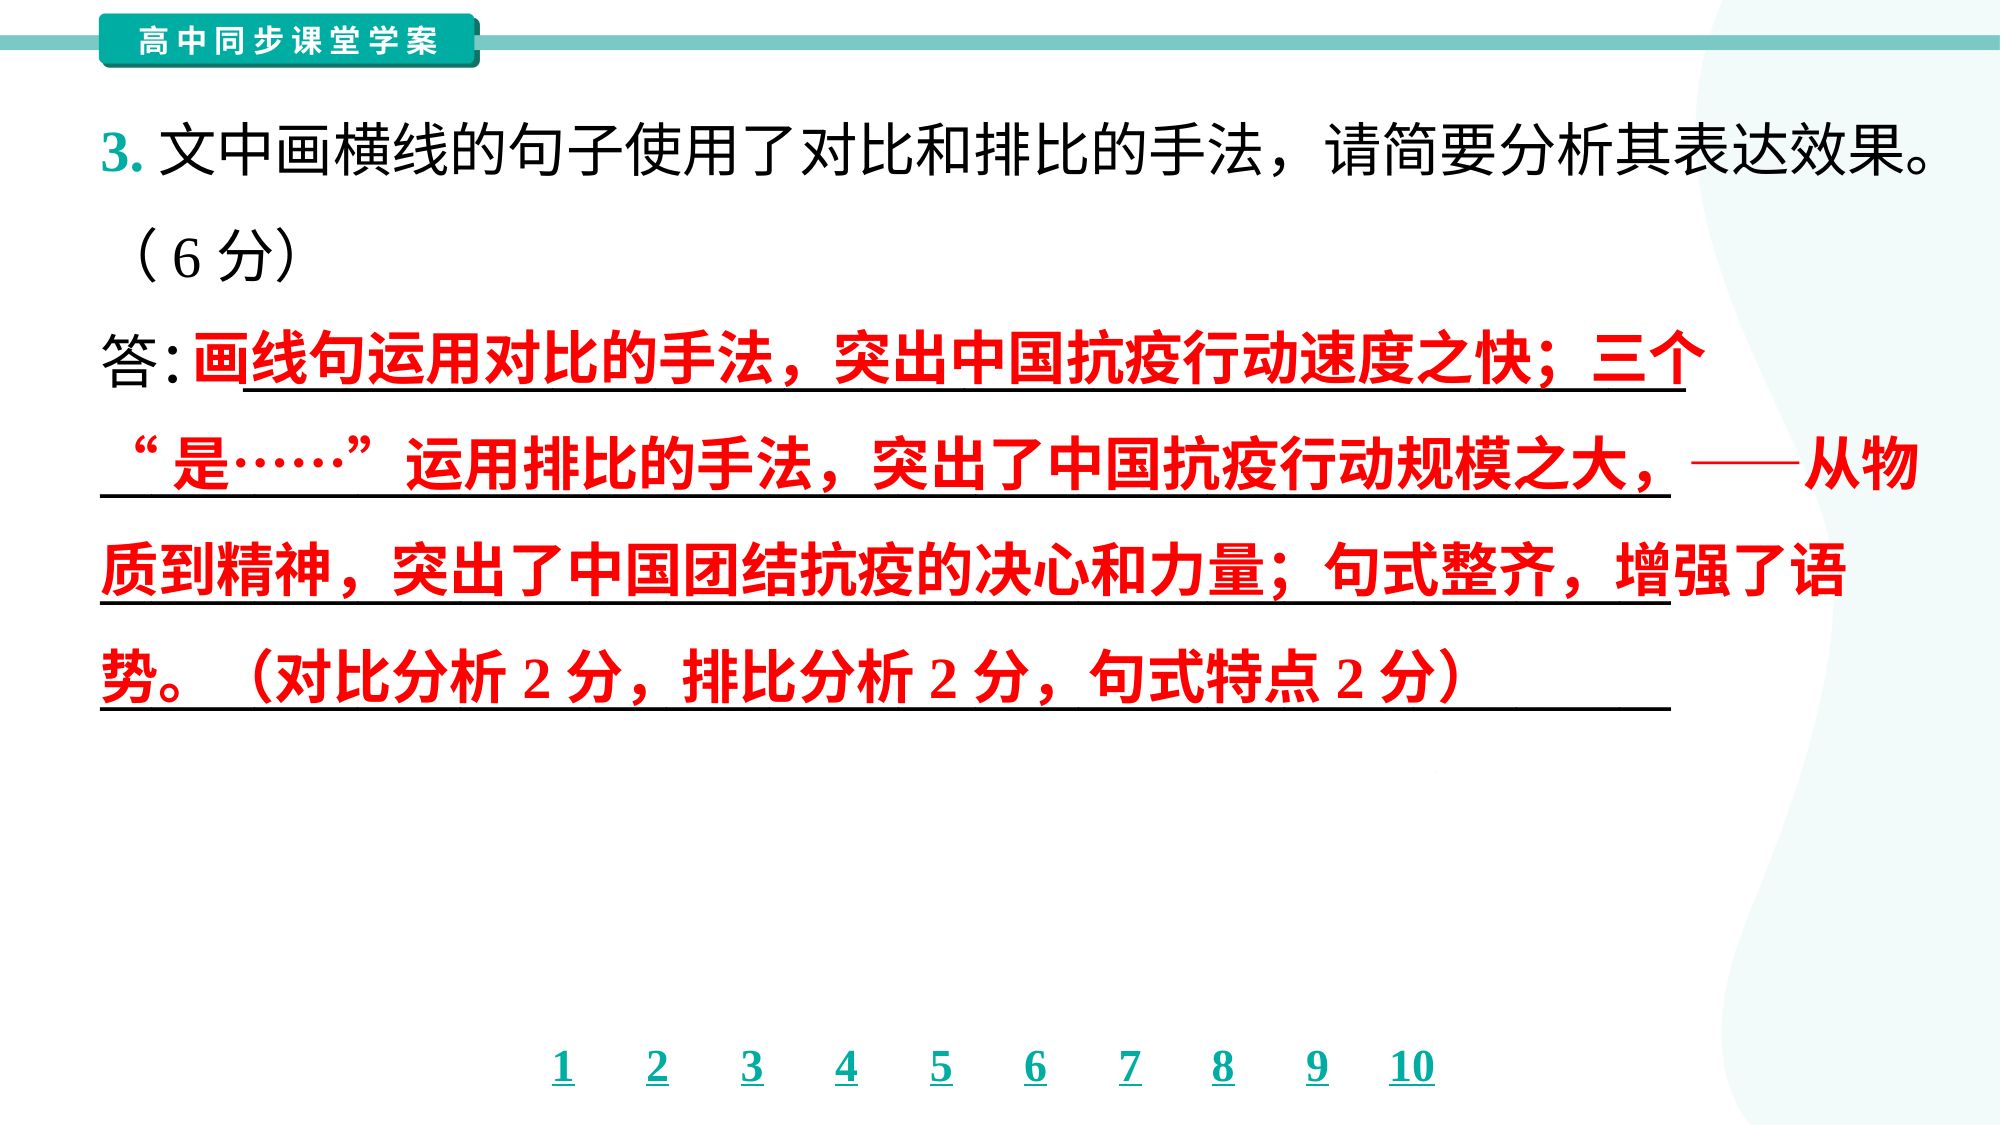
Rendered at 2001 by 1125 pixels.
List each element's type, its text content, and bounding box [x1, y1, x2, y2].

picture [0, 0, 2000, 1125]
text_box 画线句运用对比的手法，突出中国抗疫行动速度之快；三个 “是……”运用排比的手法，突出了中国抗疫行动规模之大，——从物 质到精神，突出了中国团结抗疫的决心和力量；句式整齐，增强了语 势。（对比分析2分，排比分析2分，句式特点2分） [100, 284, 1899, 710]
text_box 3.文中画横线的句子使用了对比和排比的手法，请简要分析其表达效果。 （6分） 答： ________________________________________________________ _____________________________________________________________ _____________________________________________________________ _____________________________________________________________ [100, 710, 1899, 715]
text_box 3.文中画横线的句子使用了对比和排比的手法，请简要分析其表达效果。 （6分） 答： ________________________________________________________ _____________________________________________________________ _____________________________________________________________ _____________________________________________________________ [100, 76, 1899, 284]
